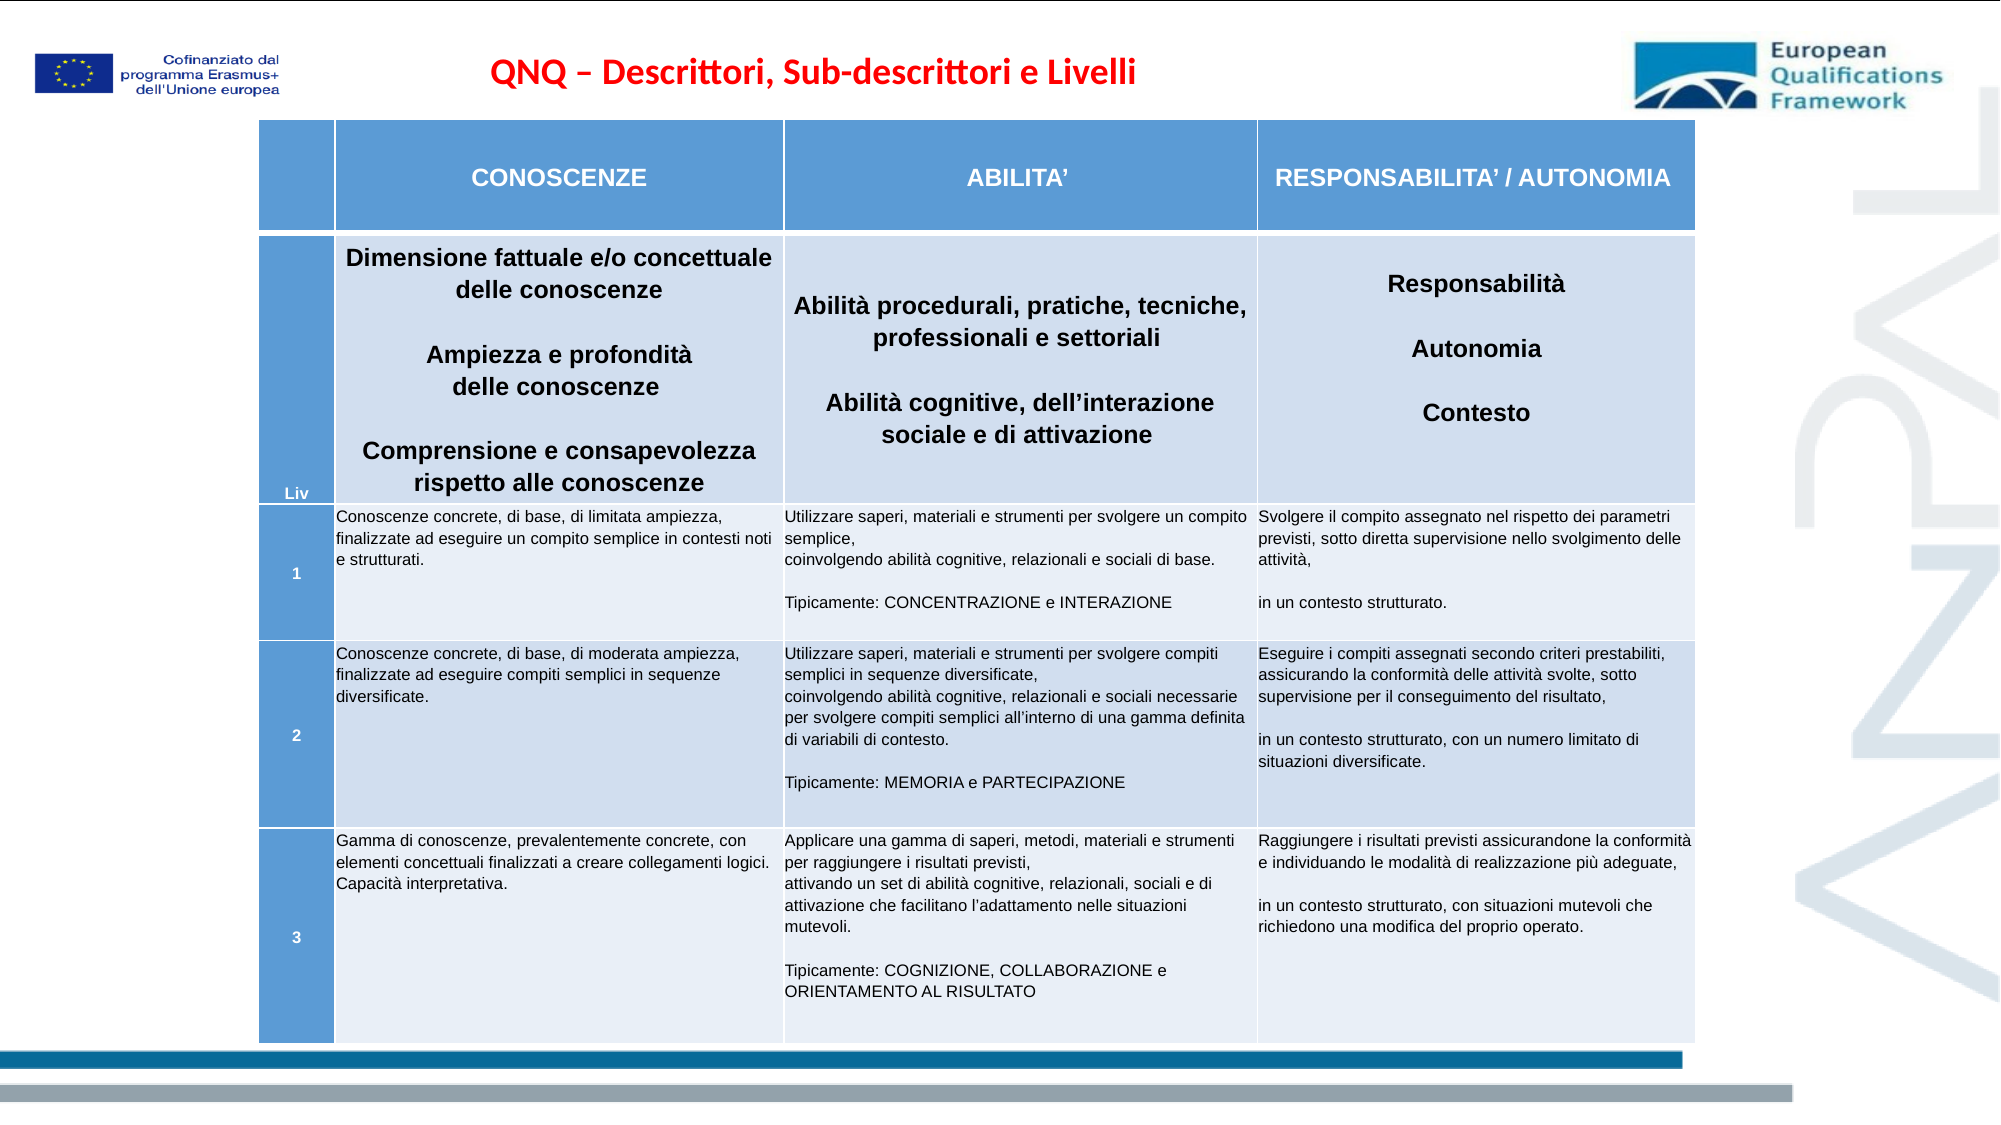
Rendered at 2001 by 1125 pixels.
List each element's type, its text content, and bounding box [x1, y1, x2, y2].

table_cell Dimensione fattuale e/o concettuale delle conoscenze Ampiezza e profondità delle conoscenze Comprensione e consapevolezza rispetto alle conoscenze [336, 236, 783, 503]
table_cell Utilizzare saperi, materiali e strumenti per svolgere compiti semplici in sequenze diversificate, coinvolgendo abilità cognitive, relazionali e sociali necessarie per svolgere compiti semplici all’interno di una gamma definita di variabili di contesto. Tipicamente: MEMORIA e PARTECIPAZIONE [785, 641, 1257, 827]
table_cell Responsabilità Autonomia Contesto [1258, 236, 1695, 503]
table_cell Svolgere il compito assegnato nel rispetto dei parametri previsti, sotto diretta supervisione nello svolgimento delle attività, in un contesto strutturato. [1258, 505, 1695, 640]
table_cell Eseguire i compiti assegnati secondo criteri prestabiliti, assicurando la conformità delle attività svolte, sotto supervisione per il conseguimento del risultato, in un contesto strutturato, con un numero limitato di situazioni diversificate. [1258, 641, 1695, 827]
table_cell Conoscenze concrete, di base, di limitata ampiezza, finalizzate ad eseguire un compito semplice in contesti noti e strutturati. [336, 505, 783, 640]
table_cell Conoscenze concrete, di base, di moderata ampiezza, finalizzate ad eseguire compiti semplici in sequenze diversificate. [336, 641, 783, 827]
picture [0, 0, 2001, 1125]
table_cell Utilizzare saperi, materiali e strumenti per svolgere un compito semplice, coinvolgendo abilità cognitive, relazionali e sociali di base. Tipicamente: CONCENTRAZIONE e INTERAZIONE [785, 505, 1257, 640]
table_cell Applicare una gamma di saperi, metodi, materiali e strumenti per raggiungere i risultati previsti, attivando un set di abilità cognitive, relazionali, sociali e di attivazione che facilitano l’adattamento nelle situazioni mutevoli. Tipicamente: COGNIZIONE, COLLABORAZIONE e ORIENTAMENTO AL RISULTATO [785, 829, 1257, 1043]
table_header ABILITA’ [785, 120, 1257, 230]
table_cell Raggiungere i risultati previsti assicurandone la conformità e individuando le modalità di realizzazione più adeguate, in un contesto strutturato, con situazioni mutevoli che richiedono una modifica del proprio operato. [1258, 829, 1695, 1043]
table_cell Liv [259, 236, 334, 503]
table_cell Gamma di conoscenze, prevalentemente concrete, con elementi concettuali finalizzati a creare collegamenti logici. Capacità interpretativa. [336, 829, 783, 1043]
table_header [259, 120, 334, 230]
table_header RESPONSABILITA’ / AUTONOMIA [1258, 120, 1695, 230]
table_cell 2 [259, 641, 334, 827]
text_box QNQ – Descrittori, Sub-descrittori e Livelli [475, 39, 1479, 100]
table_cell Abilità procedurali, pratiche, tecniche, professionali e settoriali Abilità cognitive, dell’interazione sociale e di attivazione [785, 236, 1257, 503]
table_cell 1 [259, 505, 334, 640]
table_cell 3 [259, 829, 334, 1043]
table_header CONOSCENZE [336, 120, 783, 230]
